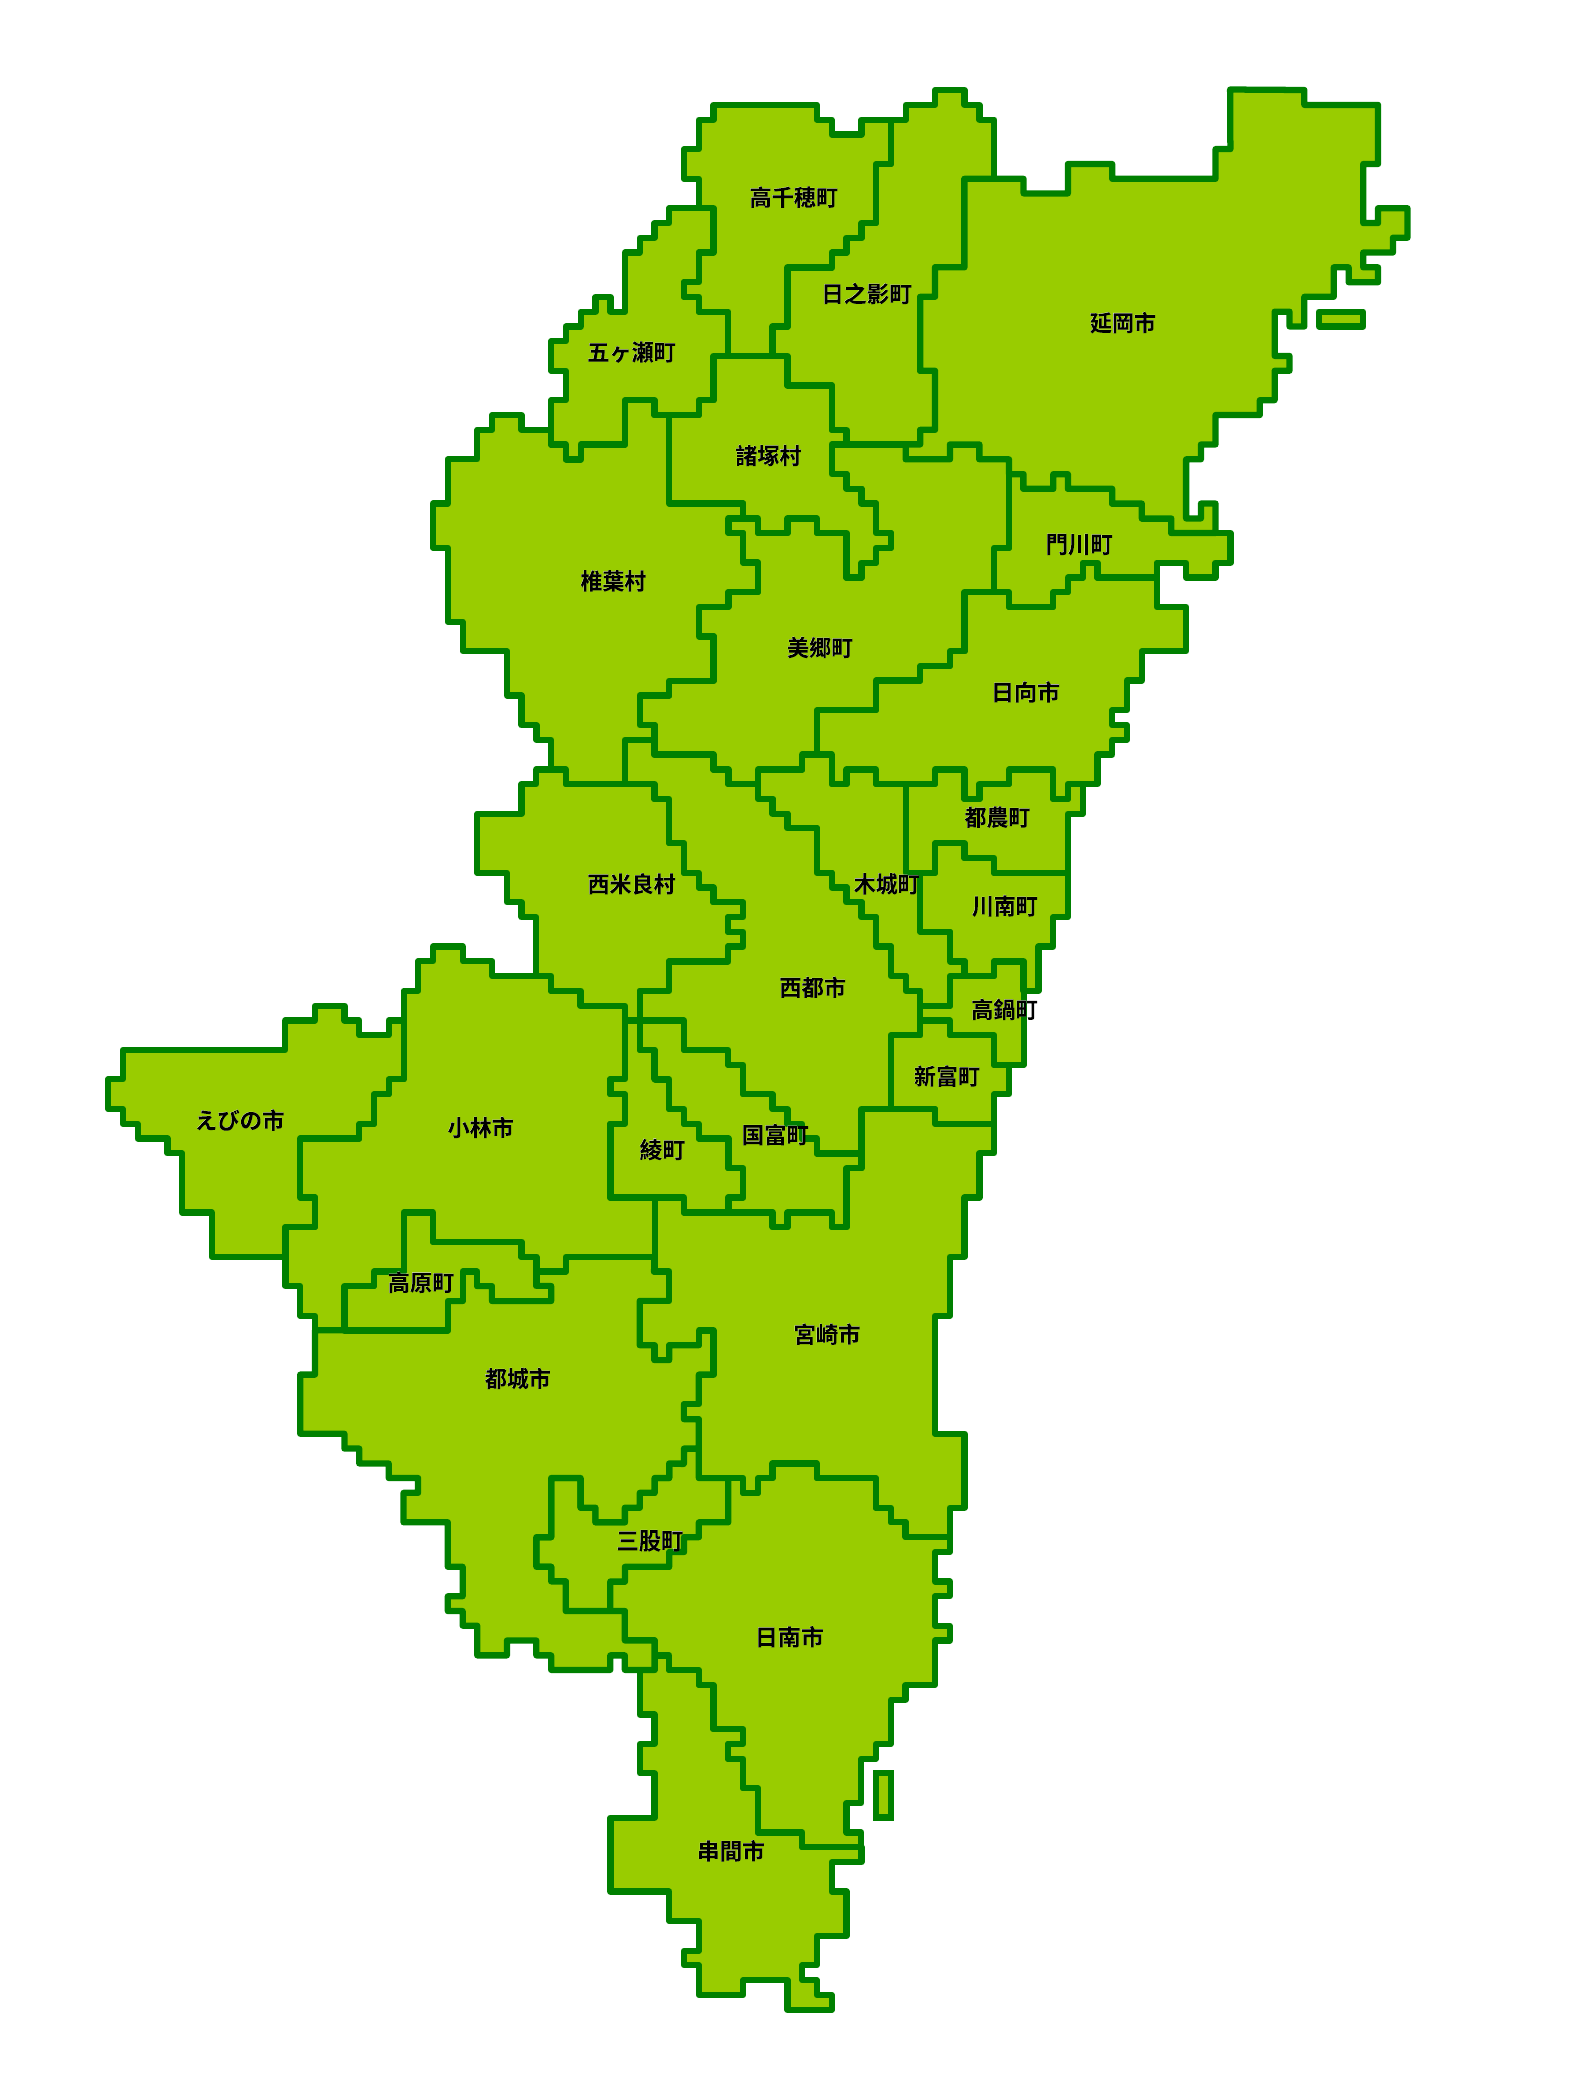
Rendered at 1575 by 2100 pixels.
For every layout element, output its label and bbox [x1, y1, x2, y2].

text_box [484, 1367, 551, 1390]
text_box [388, 1271, 455, 1294]
text_box [580, 569, 646, 593]
text_box [1046, 533, 1113, 556]
text_box [914, 1064, 980, 1088]
text_box [617, 1529, 683, 1552]
text_box [750, 185, 838, 209]
text_box [971, 894, 1038, 918]
text_box [993, 680, 1060, 703]
text_box [824, 282, 912, 305]
text_box [853, 872, 920, 895]
text_box [698, 1839, 765, 1862]
text_box [742, 1123, 809, 1146]
text_box [971, 998, 1038, 1021]
text_box [794, 1322, 860, 1346]
text_box [735, 444, 802, 467]
text_box [779, 975, 846, 999]
text_box [447, 1116, 514, 1139]
text_box [964, 805, 1030, 829]
text_box [588, 340, 676, 364]
text_box [1089, 311, 1156, 334]
text_box [588, 872, 676, 895]
text_box [787, 636, 853, 659]
text_box [196, 1108, 285, 1132]
text_box [757, 1625, 824, 1648]
text_box [107, 89, 1408, 2011]
text_box [639, 1138, 686, 1161]
